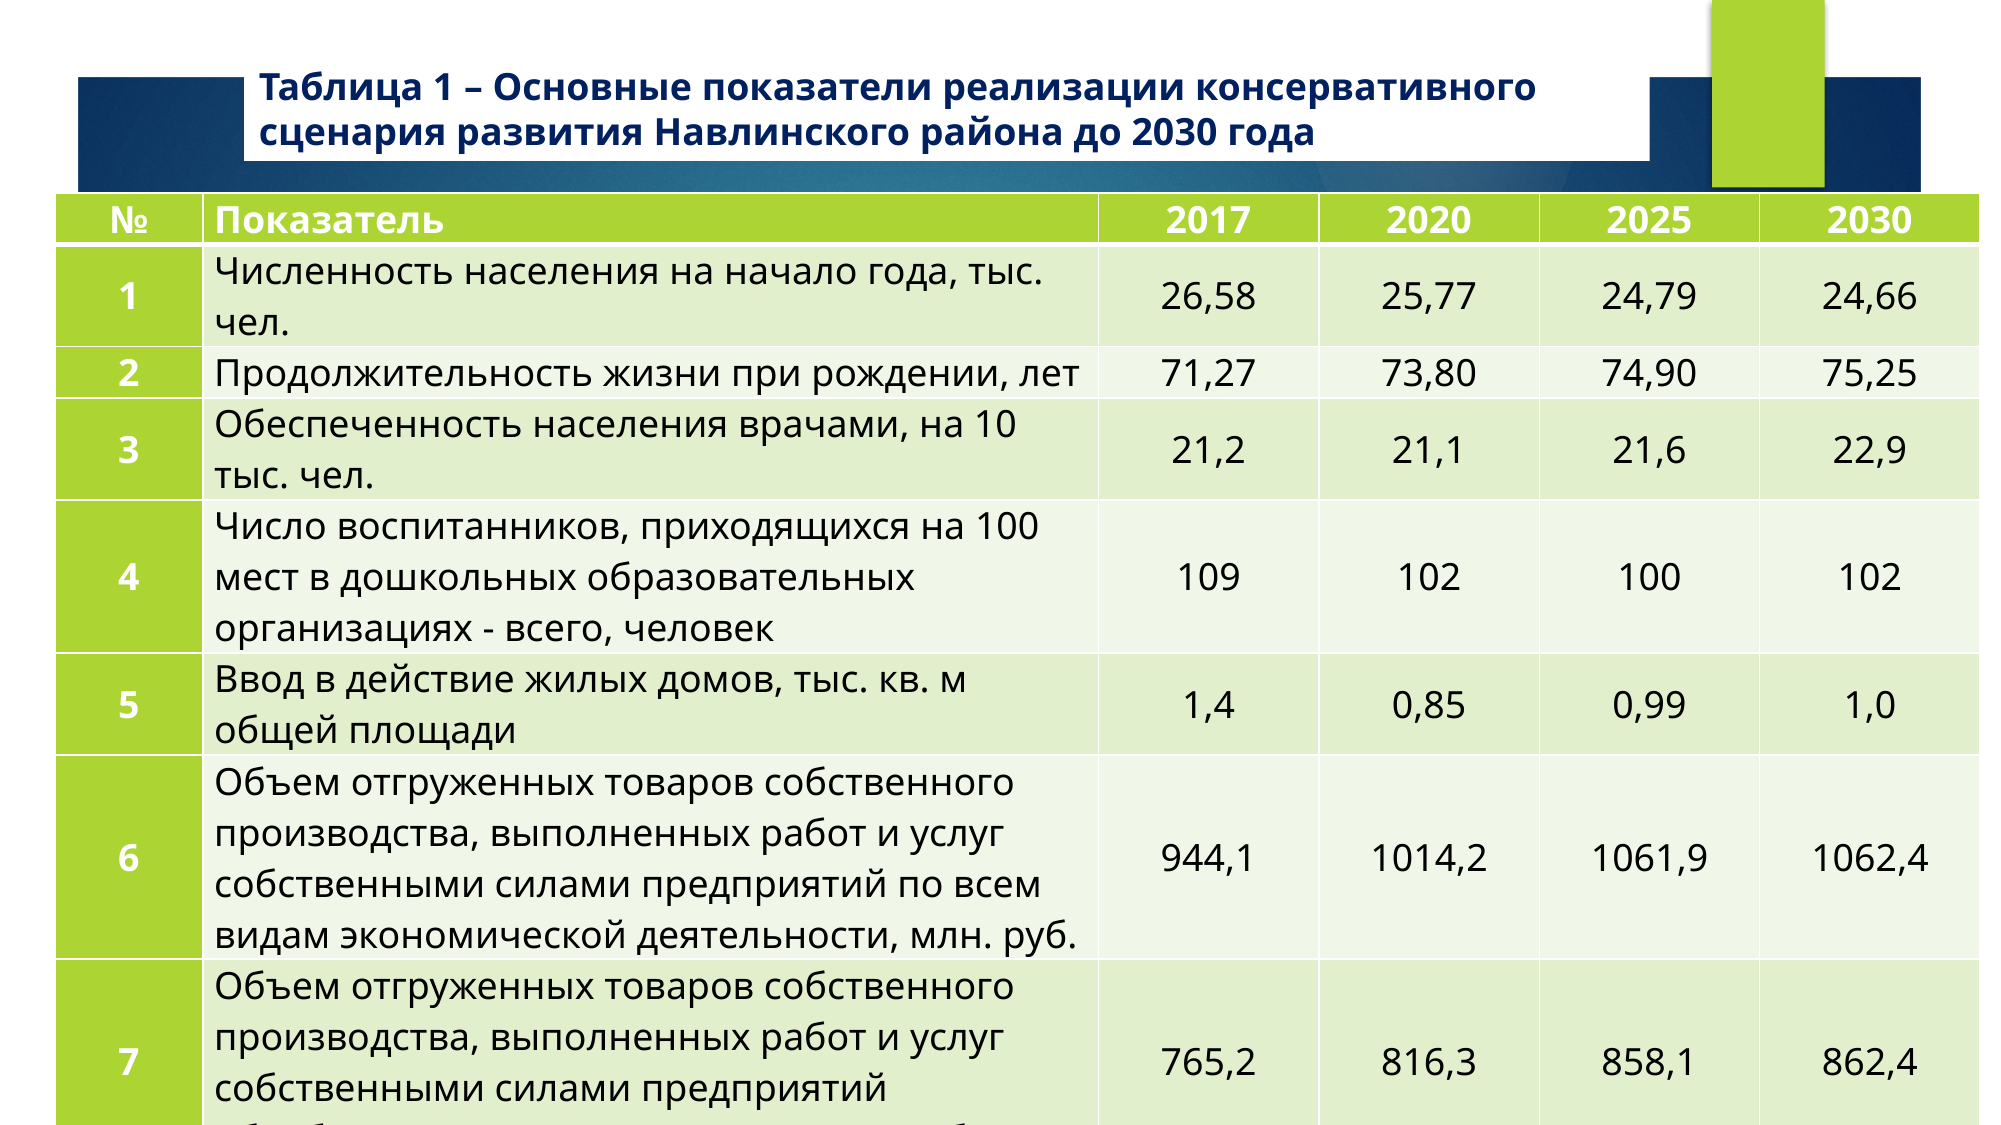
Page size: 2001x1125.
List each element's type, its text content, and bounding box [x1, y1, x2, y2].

table_cell Ввод в действие жилых домов, тыс. кв. м общей площади [204, 654, 1098, 754]
title Таблица 1 – Основные показатели реализации консервативного сценария развития Навлинского района до 2030 года [244, 54, 1650, 161]
table_cell 858,1 [1540, 960, 1759, 1125]
table_cell 765,2 [1099, 960, 1318, 1125]
table_cell 862,4 [1760, 960, 1979, 1125]
table_cell 100 [1540, 501, 1759, 652]
table_cell 6 [56, 756, 202, 958]
table_cell 1061,9 [1540, 756, 1759, 958]
table_cell 1062,4 [1760, 756, 1979, 958]
table_cell 944,1 [1099, 756, 1318, 958]
table_cell Число воспитанников, приходящихся на 100 мест в дошкольных образовательных организациях - всего, человек [204, 501, 1098, 652]
table_cell 21,1 [1320, 399, 1539, 499]
table_cell 1,4 [1099, 654, 1318, 754]
table_cell 1,0 [1760, 654, 1979, 754]
table_cell 0,99 [1540, 654, 1759, 754]
table_cell 5 [56, 654, 202, 754]
table_cell 7 [56, 960, 202, 1125]
table_cell Объем отгруженных товаров собственного производства, выполненных работ и услуг собственными силами предприятий обрабатывающих производств, млн. руб. [204, 960, 1098, 1125]
table_header 2017 [1099, 194, 1318, 242]
table_cell 4 [56, 501, 202, 652]
table_header 2025 [1540, 194, 1759, 242]
table_cell 102 [1760, 501, 1979, 652]
table_cell 109 [1099, 501, 1318, 652]
table_cell 21,6 [1540, 399, 1759, 499]
table_header Показатель [204, 194, 1098, 242]
table_cell 21,2 [1099, 399, 1318, 499]
table_cell 22,9 [1760, 399, 1979, 499]
table_cell 2 [56, 347, 202, 397]
table_cell 3 [56, 399, 202, 499]
table_header № [56, 194, 202, 242]
table_cell 816,3 [1320, 960, 1539, 1125]
table_cell 73,80 [1320, 347, 1539, 397]
table_header 2020 [1320, 194, 1539, 242]
table_cell 74,90 [1540, 347, 1759, 397]
table_cell Численность населения на начало года, тыс. чел. [204, 247, 1098, 346]
table_cell 0,85 [1320, 654, 1539, 754]
table_cell 75,25 [1760, 347, 1979, 397]
table_cell 71,27 [1099, 347, 1318, 397]
table_cell 26,58 [1099, 247, 1318, 346]
table_cell Продолжительность жизни при рождении, лет [204, 347, 1098, 397]
table_cell 24,66 [1760, 247, 1979, 346]
table_cell Обеспеченность населения врачами, на 10 тыс. чел. [204, 399, 1098, 499]
table_cell 24,79 [1540, 247, 1759, 346]
table_cell 1 [56, 247, 202, 346]
table_cell 1014,2 [1320, 756, 1539, 958]
table_cell 102 [1320, 501, 1539, 652]
table_cell Объем отгруженных товаров собственного производства, выполненных работ и услуг собственными силами предприятий по всем видам экономической деятельности, млн. руб. [204, 756, 1098, 958]
table_cell 25,77 [1320, 247, 1539, 346]
table_header 2030 [1760, 194, 1979, 242]
